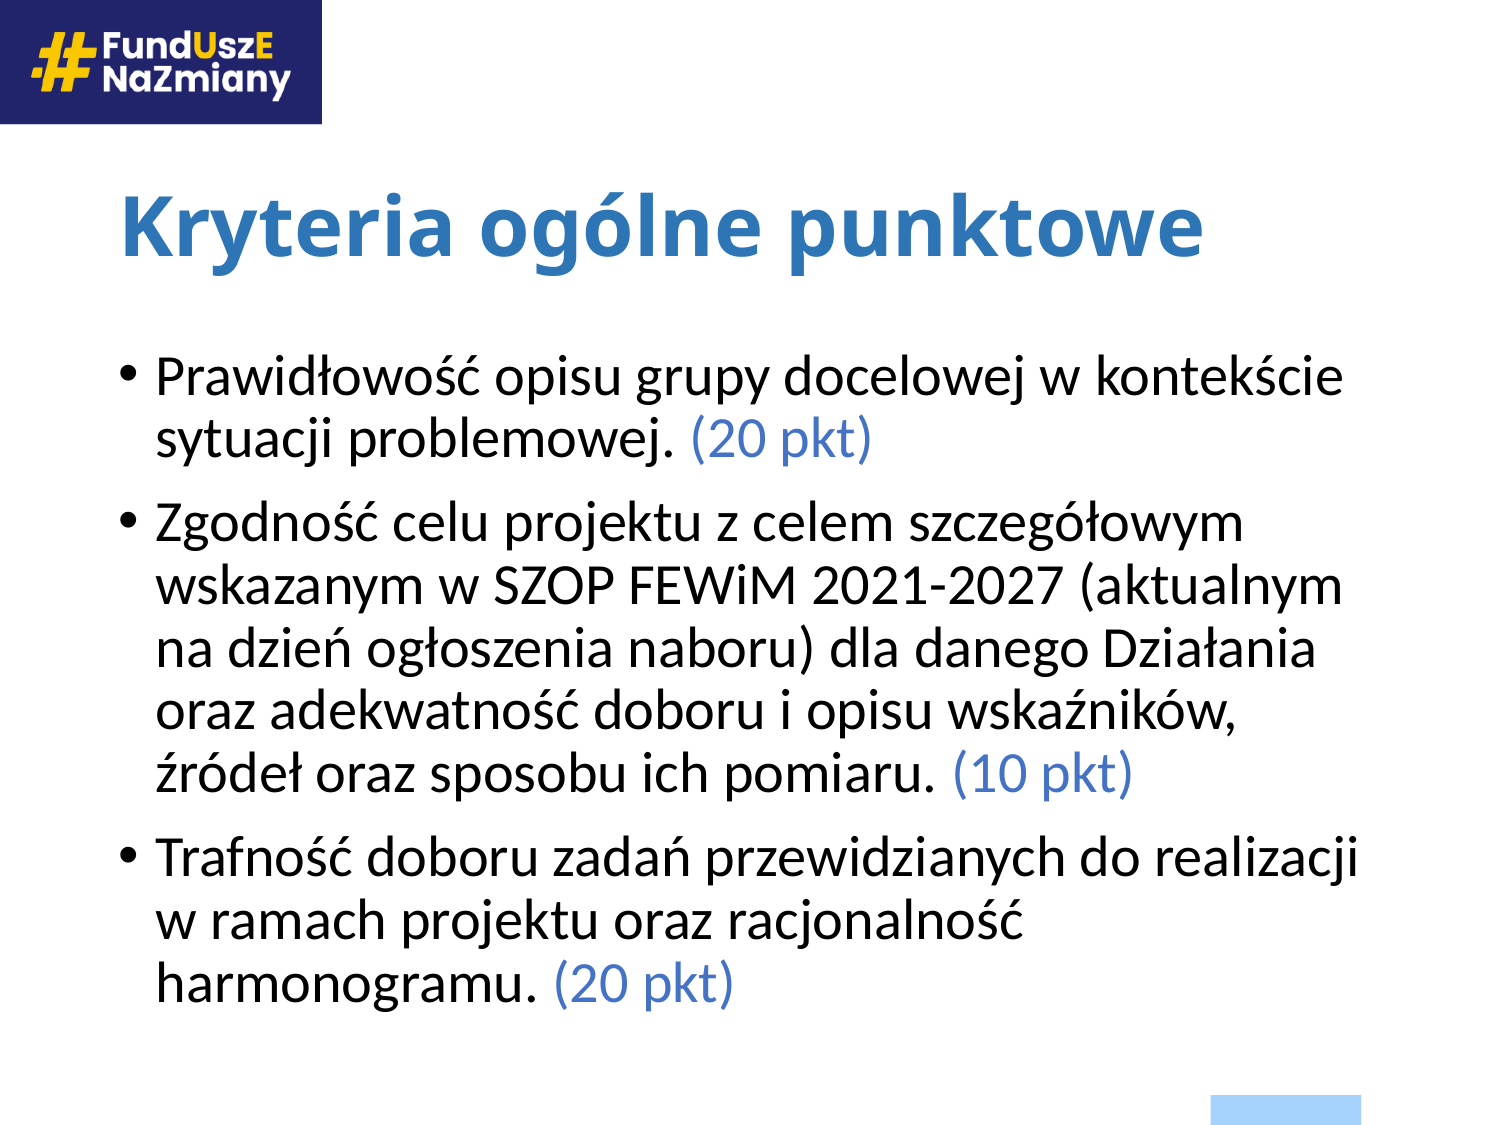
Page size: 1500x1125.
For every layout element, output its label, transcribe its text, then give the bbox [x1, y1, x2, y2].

title Kryteria ogólne punktowe [103, 139, 1397, 319]
picture [0, 0, 1500, 1125]
list Prawidłowość opisu grupy docelowej w kontekście sytuacji problemowej. (20 pkt) Zgodność celu projektu z celem szczegółowym wskazanym w SZOP FEWiM 2021-2027 (aktualnym na dzień ogłoszenia naboru) dla danego Działania oraz adekwatność doboru i opisu wskaźników, źródeł oraz sposobu ich pomiaru. (10 pkt) Trafność doboru zadań przewidzianych do realizacji w ramach projektu oraz racjonalność harmonogramu. (20 pkt) [103, 337, 1397, 1048]
